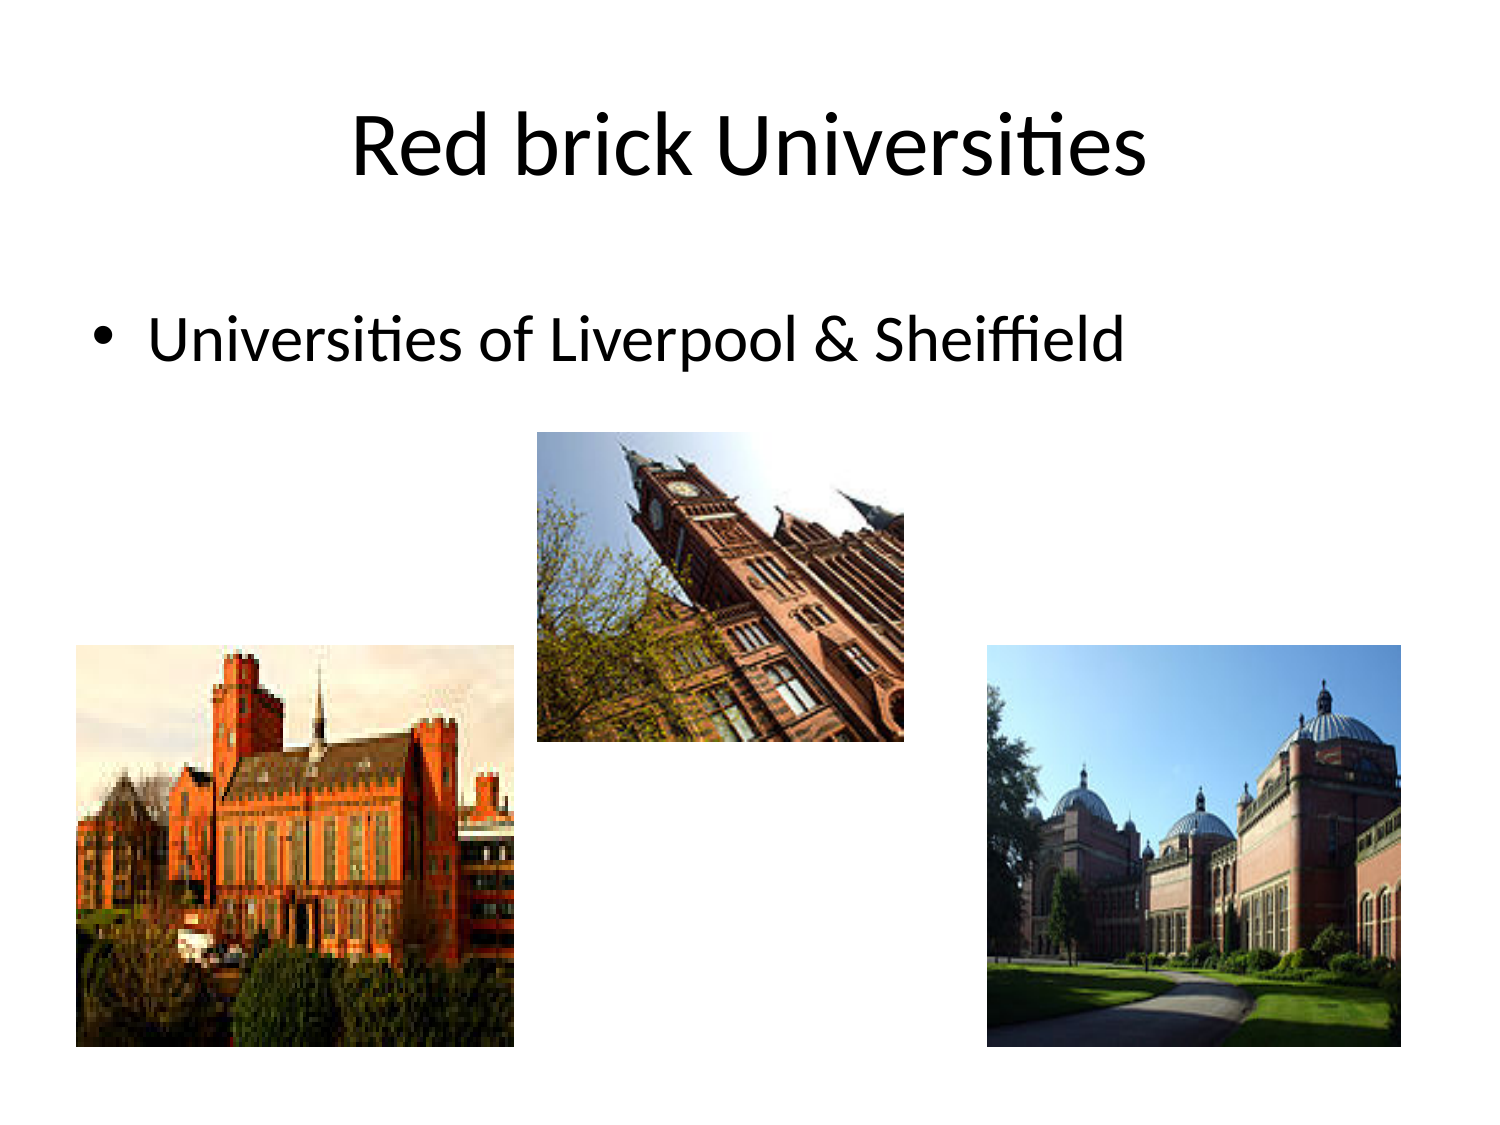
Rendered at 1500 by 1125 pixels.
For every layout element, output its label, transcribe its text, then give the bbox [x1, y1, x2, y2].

picture [537, 432, 904, 742]
title Red brick Universities [75, 45, 1425, 233]
picture [987, 644, 1402, 1048]
list Universities of Liverpool & Sheiffield [76, 287, 1427, 1030]
picture [76, 644, 514, 1048]
